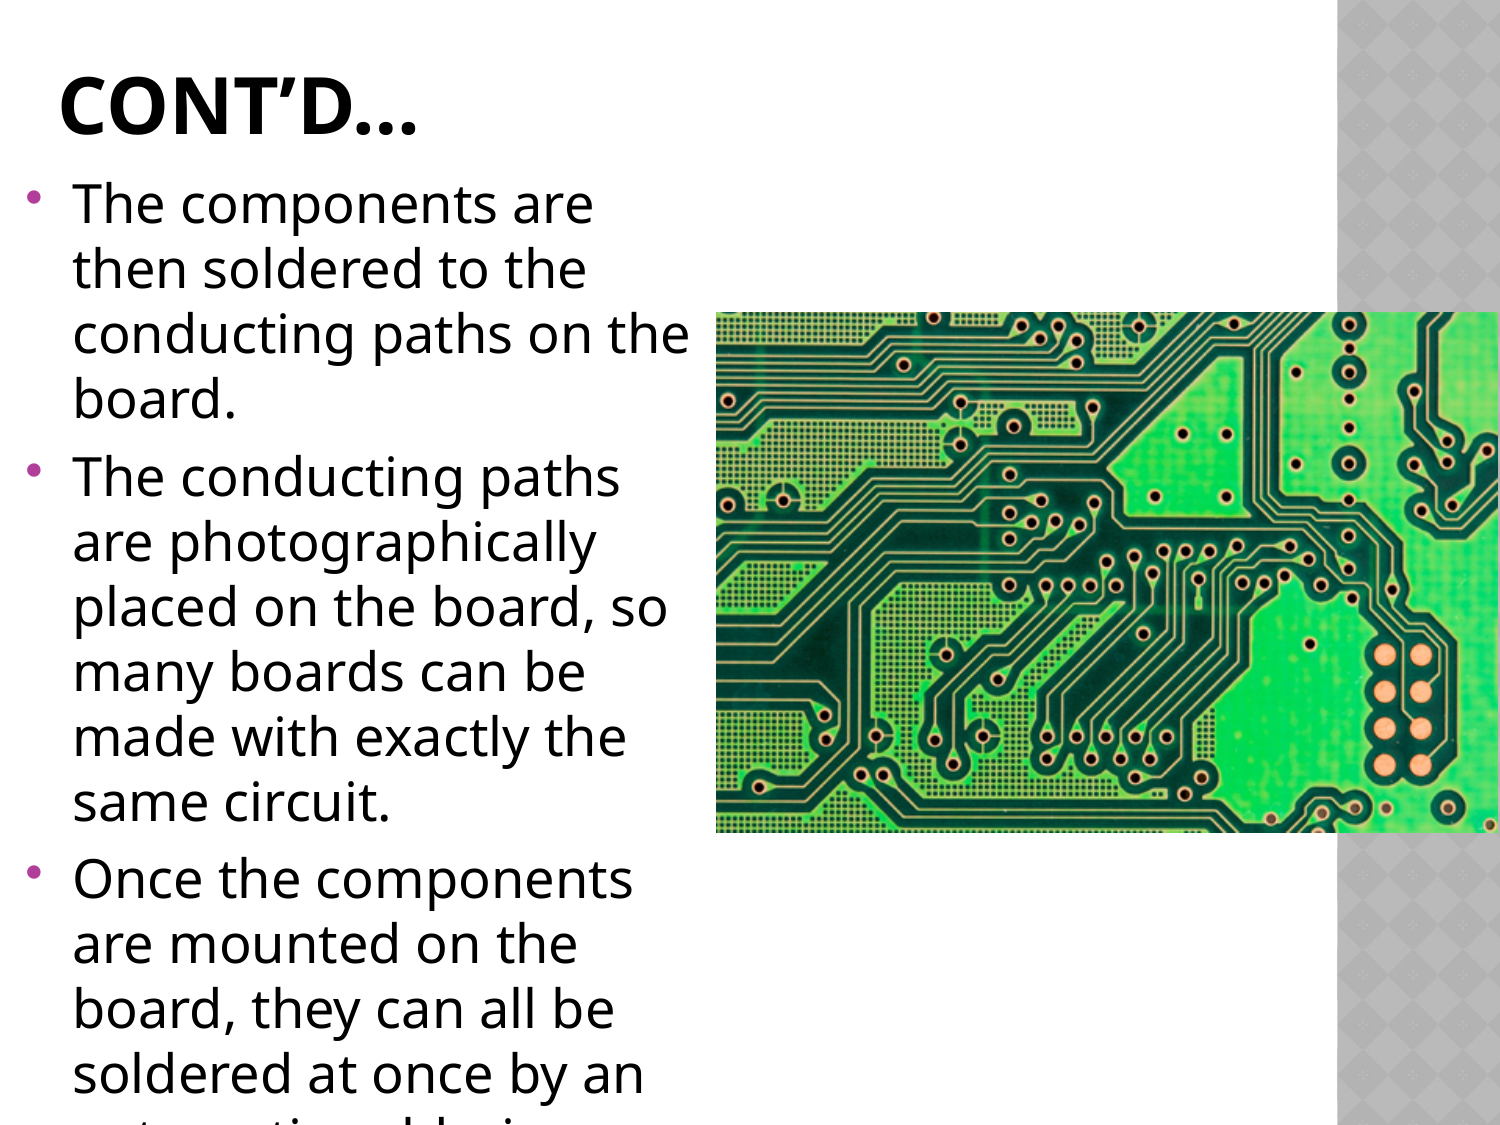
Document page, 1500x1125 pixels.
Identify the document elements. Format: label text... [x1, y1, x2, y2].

picture [715, 312, 1498, 834]
title Cont’d… [50, 0, 1238, 150]
list The components are then soldered to the conducting paths on the board. The conducting paths are photographically placed on the board, so many boards can be made with exactly the same circuit. Once the components are mounted on the board, they can all be soldered at once by an automatic soldering machine. [12, 162, 719, 1123]
